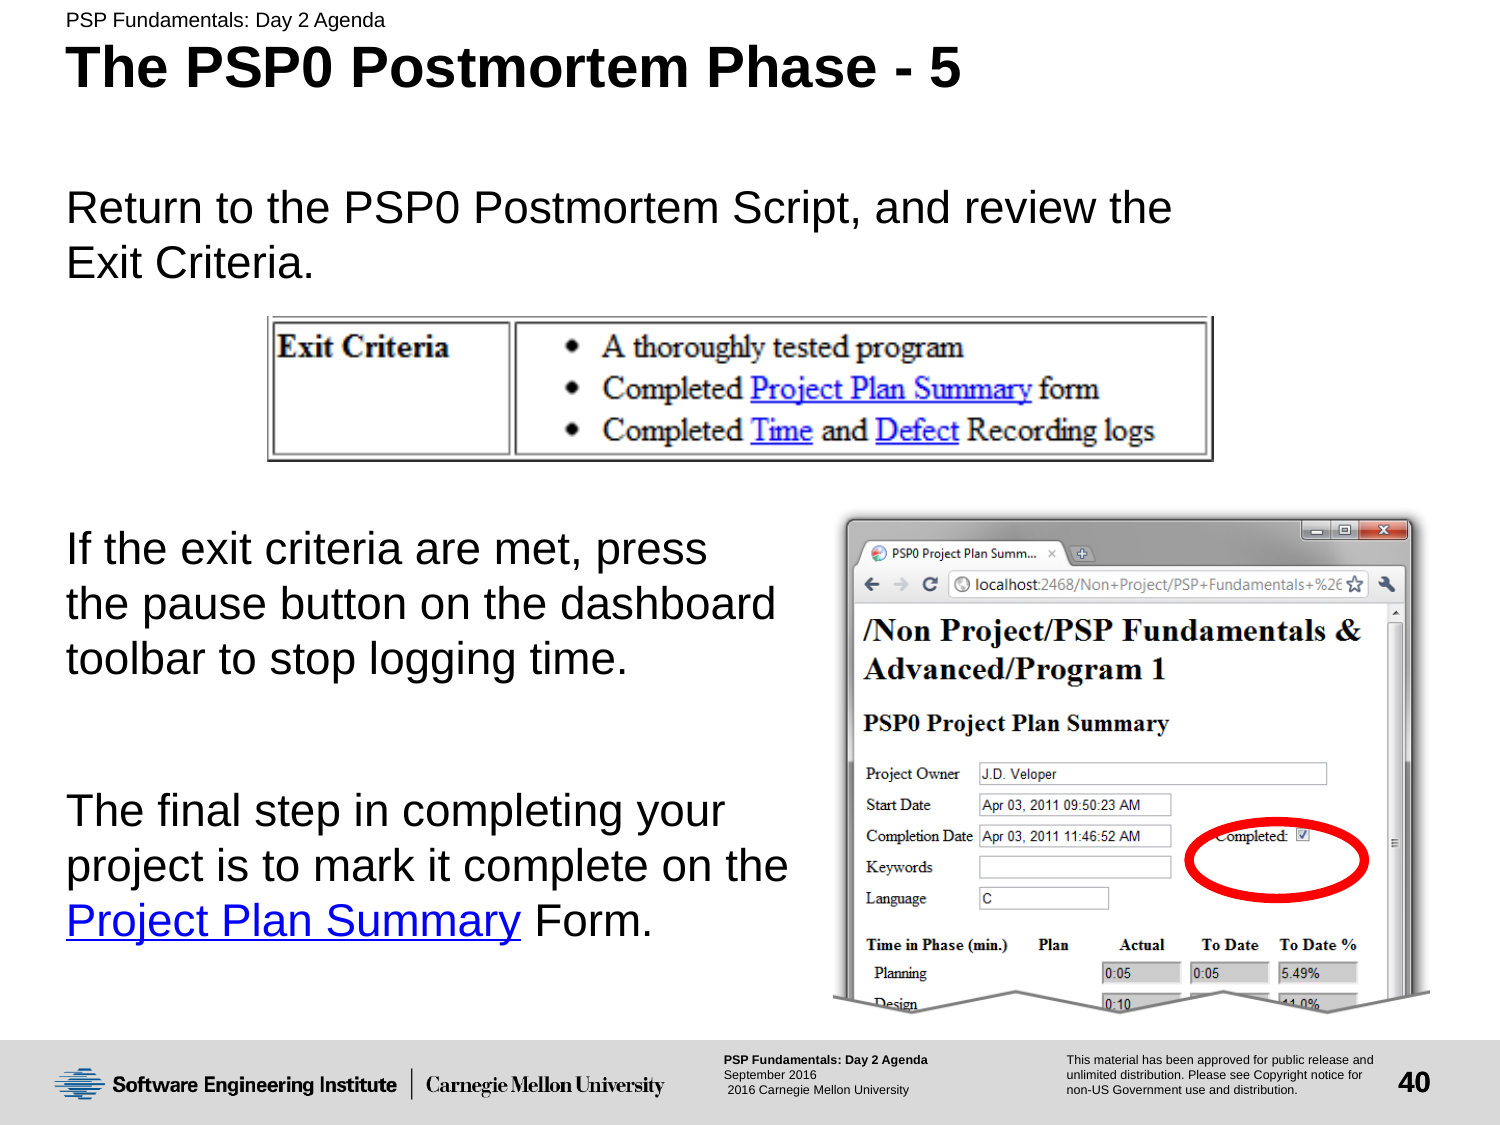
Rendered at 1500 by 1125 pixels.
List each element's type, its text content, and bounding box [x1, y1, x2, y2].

picture [267, 316, 1214, 463]
picture [832, 507, 1430, 1028]
title The PSP0 Postmortem Phase - 5 [65, 37, 1430, 148]
list Return to the PSP0 Postmortem Script, and review the Exit Criteria. If the exit criteria are met, press the pause button on the dashboard toolbar to stop logging time. The final step in completing your project is to mark it complete on the Project Plan Summary Form. [65, 177, 1431, 1000]
picture [46, 1061, 673, 1104]
